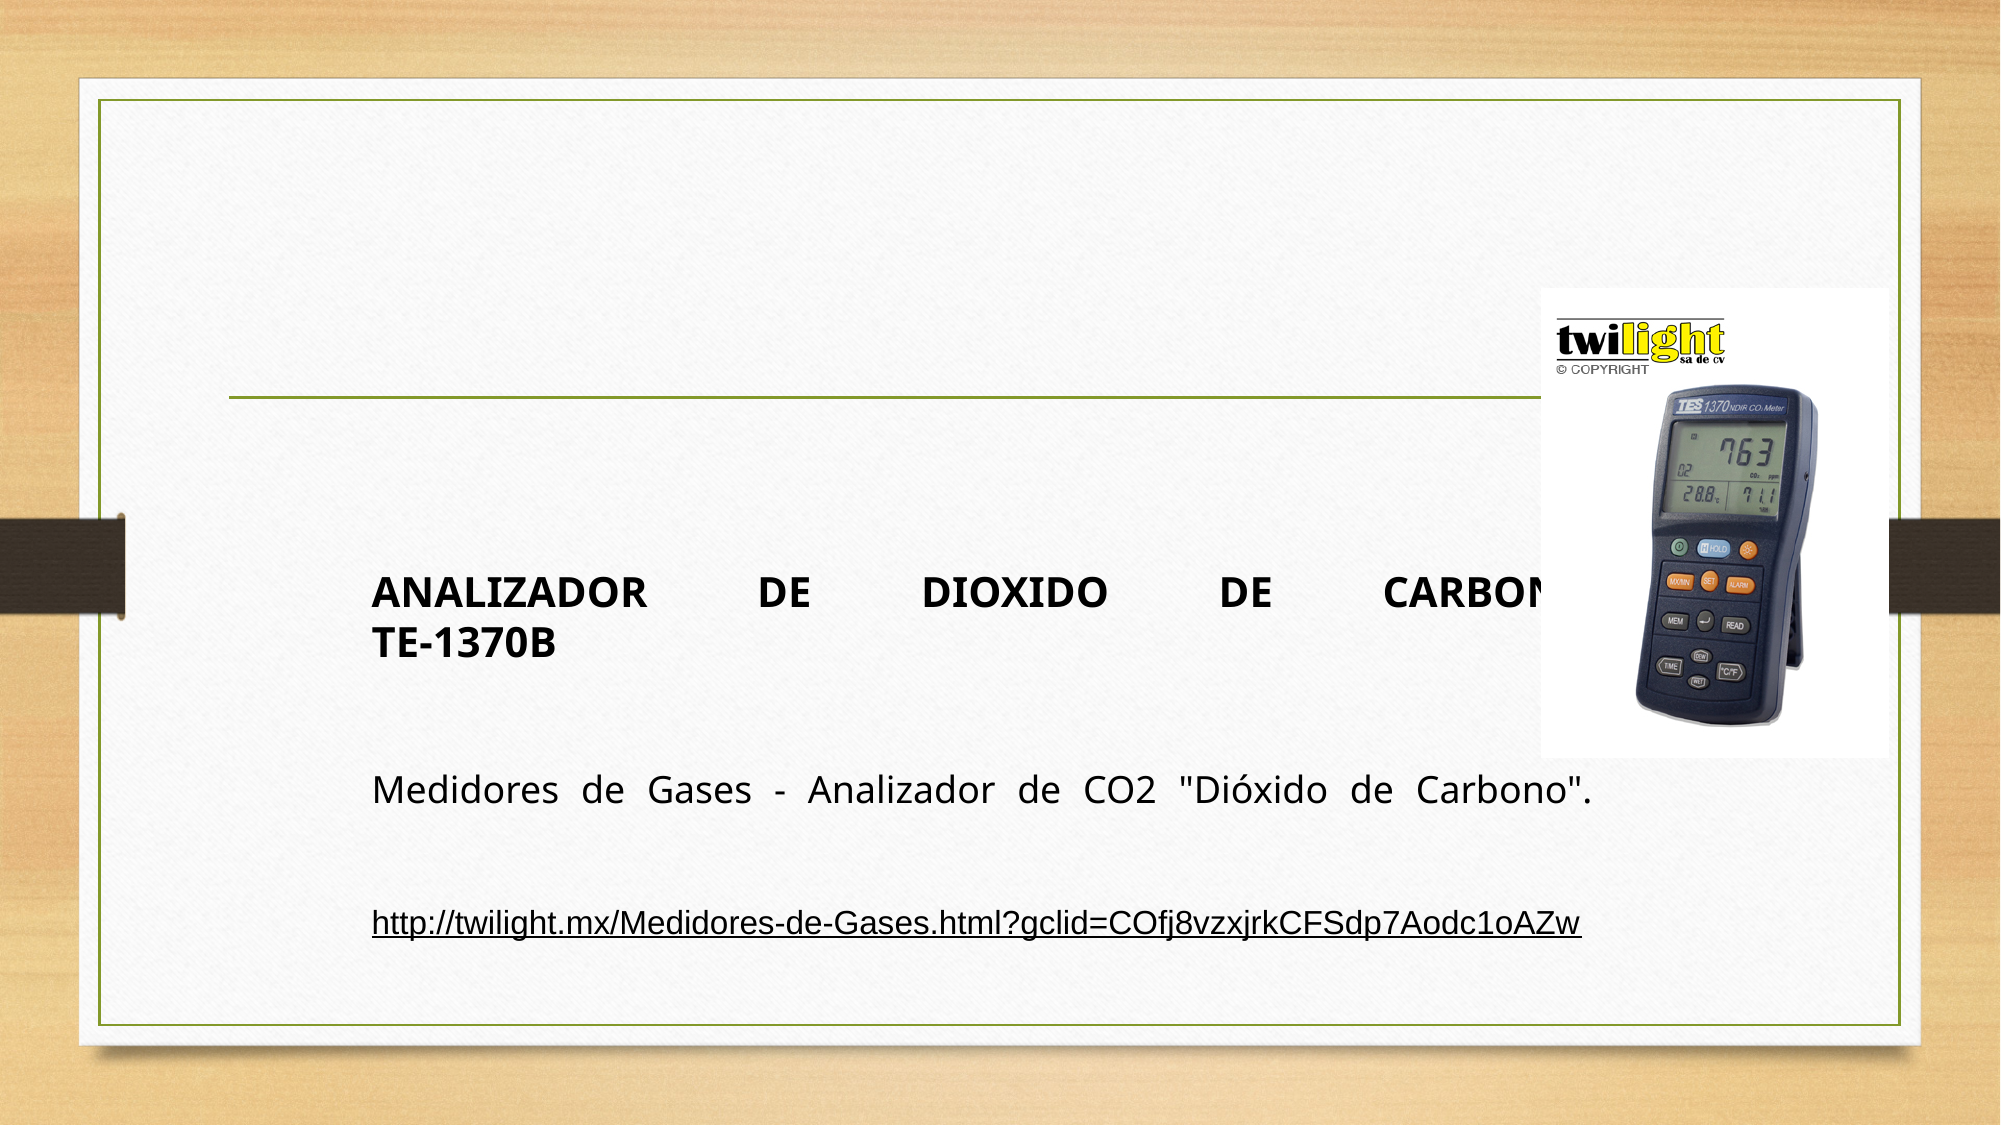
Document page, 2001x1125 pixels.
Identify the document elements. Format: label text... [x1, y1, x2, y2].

title ANALIZADOR DE DIOXIDO DE CARBONO TE-1370B Medidores de Gases - Analizador de CO2 "Dióxido de Carbono". http://twilight.mx/Medidores-de-Gases.html?gclid=COfj8vzxjrkCFSdp7Aodc1oAZw [356, 558, 1609, 1039]
picture [0, 0, 2001, 1125]
